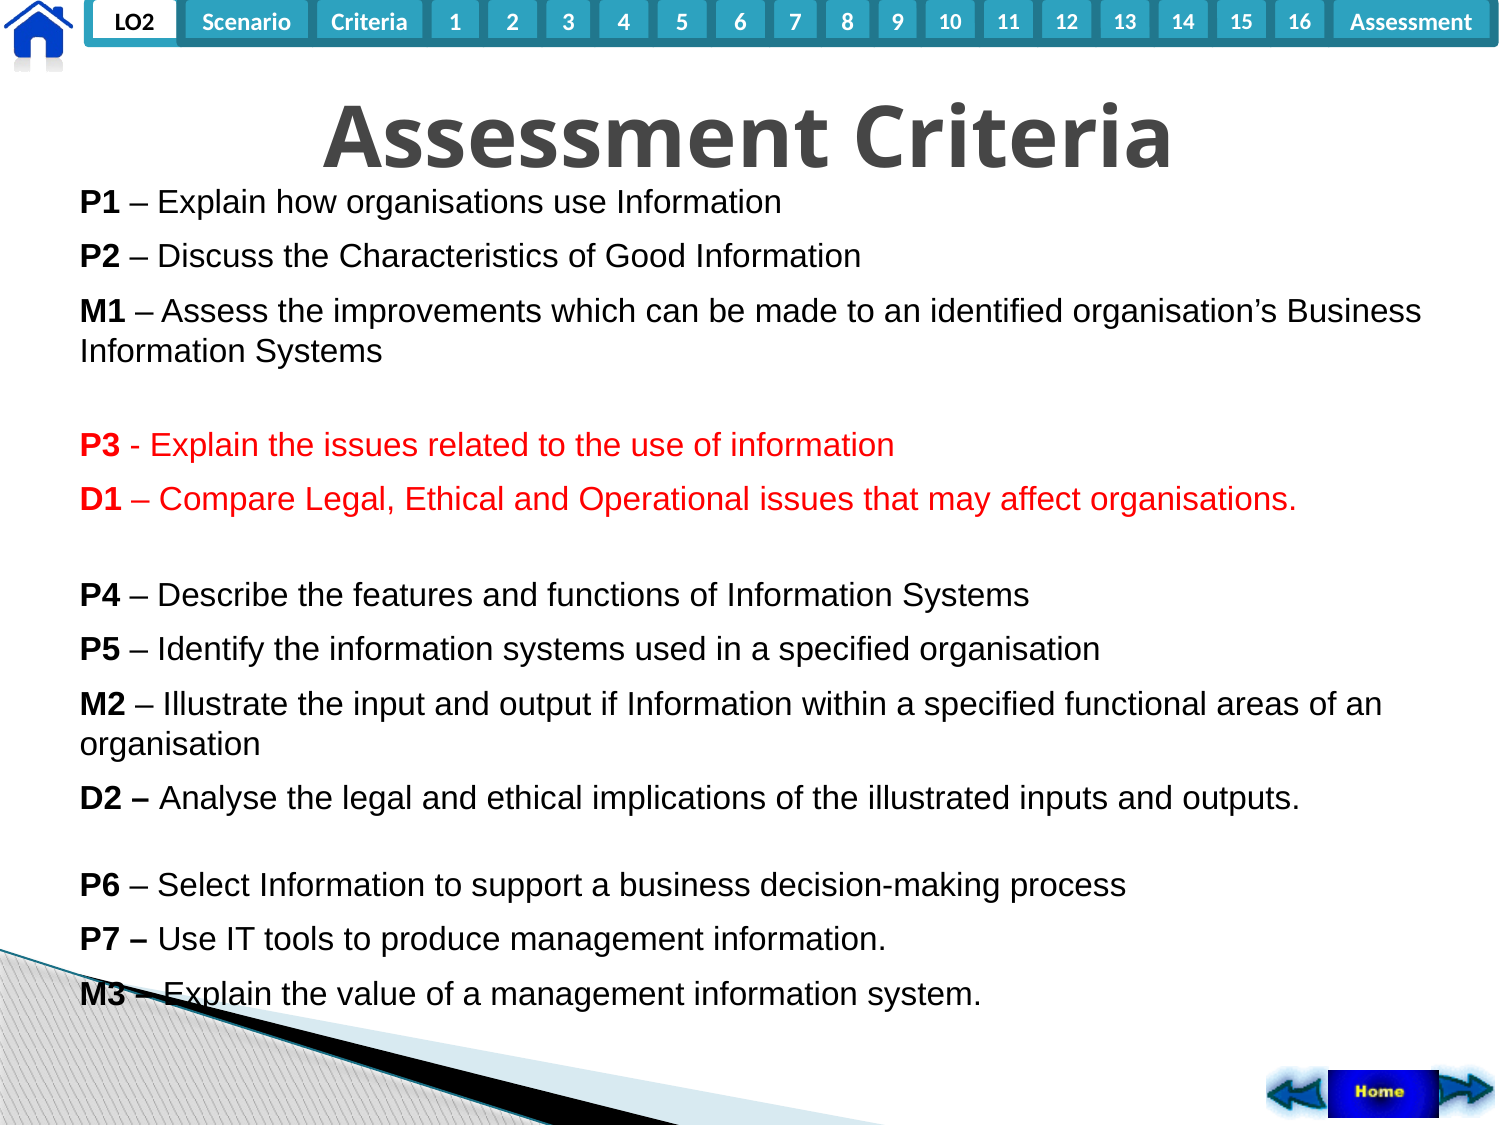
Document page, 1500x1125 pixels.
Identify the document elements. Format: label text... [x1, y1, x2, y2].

title Assessment Criteria [75, 45, 1425, 185]
picture [1266, 1055, 1495, 1125]
picture [0, 0, 77, 91]
list P1 – Explain how organisations use Information P2 – Discuss the Characteristics of Good Information M1 – Assess the improvements which can be made to an identified organisation’s Business Information Systems P3 - Explain the issues related to the use of information D1 – Compare Legal, Ethical and Operational issues that may affect organisations. P4 – Describe the features and functions of Information Systems P5 – Identify the information systems used in a specified organisation M2 – Illustrate the input and output if Information within a specified functional areas of an organisation D2 – Analyse the legal and ethical implications of the illustrated inputs and outputs. P6 – Select Information to support a business decision-making process P7 – Use IT tools to produce management information. M3 – Explain the value of a management information system. [64, 172, 1447, 1059]
